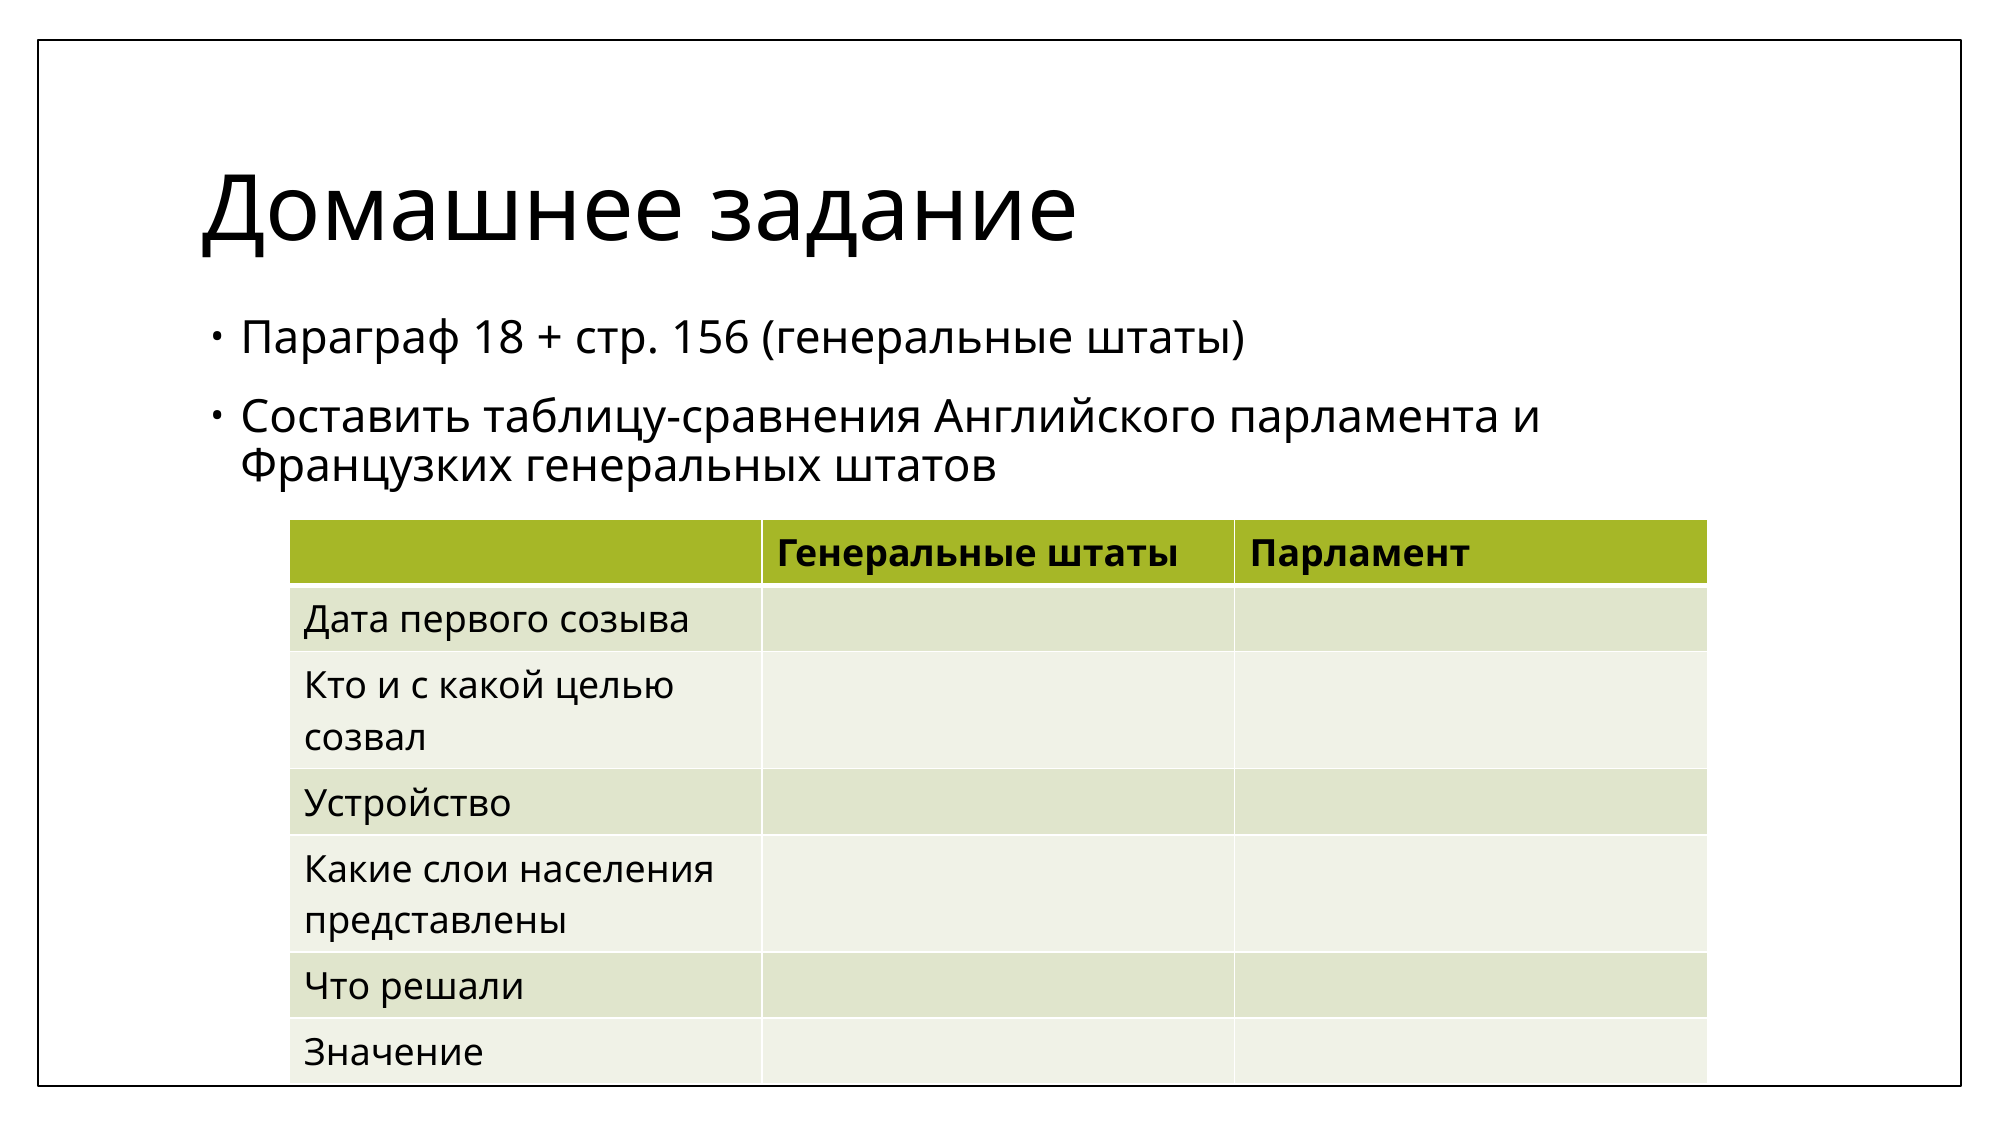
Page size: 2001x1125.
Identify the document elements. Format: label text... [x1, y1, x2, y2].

table_cell [1235, 1019, 1707, 1083]
table_cell [763, 836, 1234, 951]
table_header [290, 520, 761, 583]
table_cell [1235, 953, 1707, 1017]
table_header Парламент [1235, 520, 1707, 583]
table_cell [763, 588, 1234, 651]
table_cell Кто и с какой целью созвал [290, 652, 761, 768]
table_header Генеральные штаты [763, 520, 1234, 583]
table_cell Что решали [290, 953, 761, 1017]
table_cell [1235, 652, 1707, 768]
table_cell [1235, 769, 1707, 834]
table_cell [763, 953, 1234, 1017]
table_cell Значение [290, 1019, 761, 1083]
table_cell Какие слои населения представлены [290, 836, 761, 951]
table_cell [1235, 836, 1707, 951]
table_cell Устройство [290, 769, 761, 834]
title Домашнее задание [187, 99, 1808, 306]
table_cell [763, 1019, 1234, 1083]
table_cell [763, 769, 1234, 834]
table_cell [763, 652, 1234, 768]
table_cell [1235, 588, 1707, 651]
table_cell Дата первого созыва [290, 588, 761, 651]
list Параграф 18 + стр. 156 (генеральные штаты) Составить таблицу-сравнения Английского парламента и Французких генеральных штатов [187, 306, 1808, 969]
